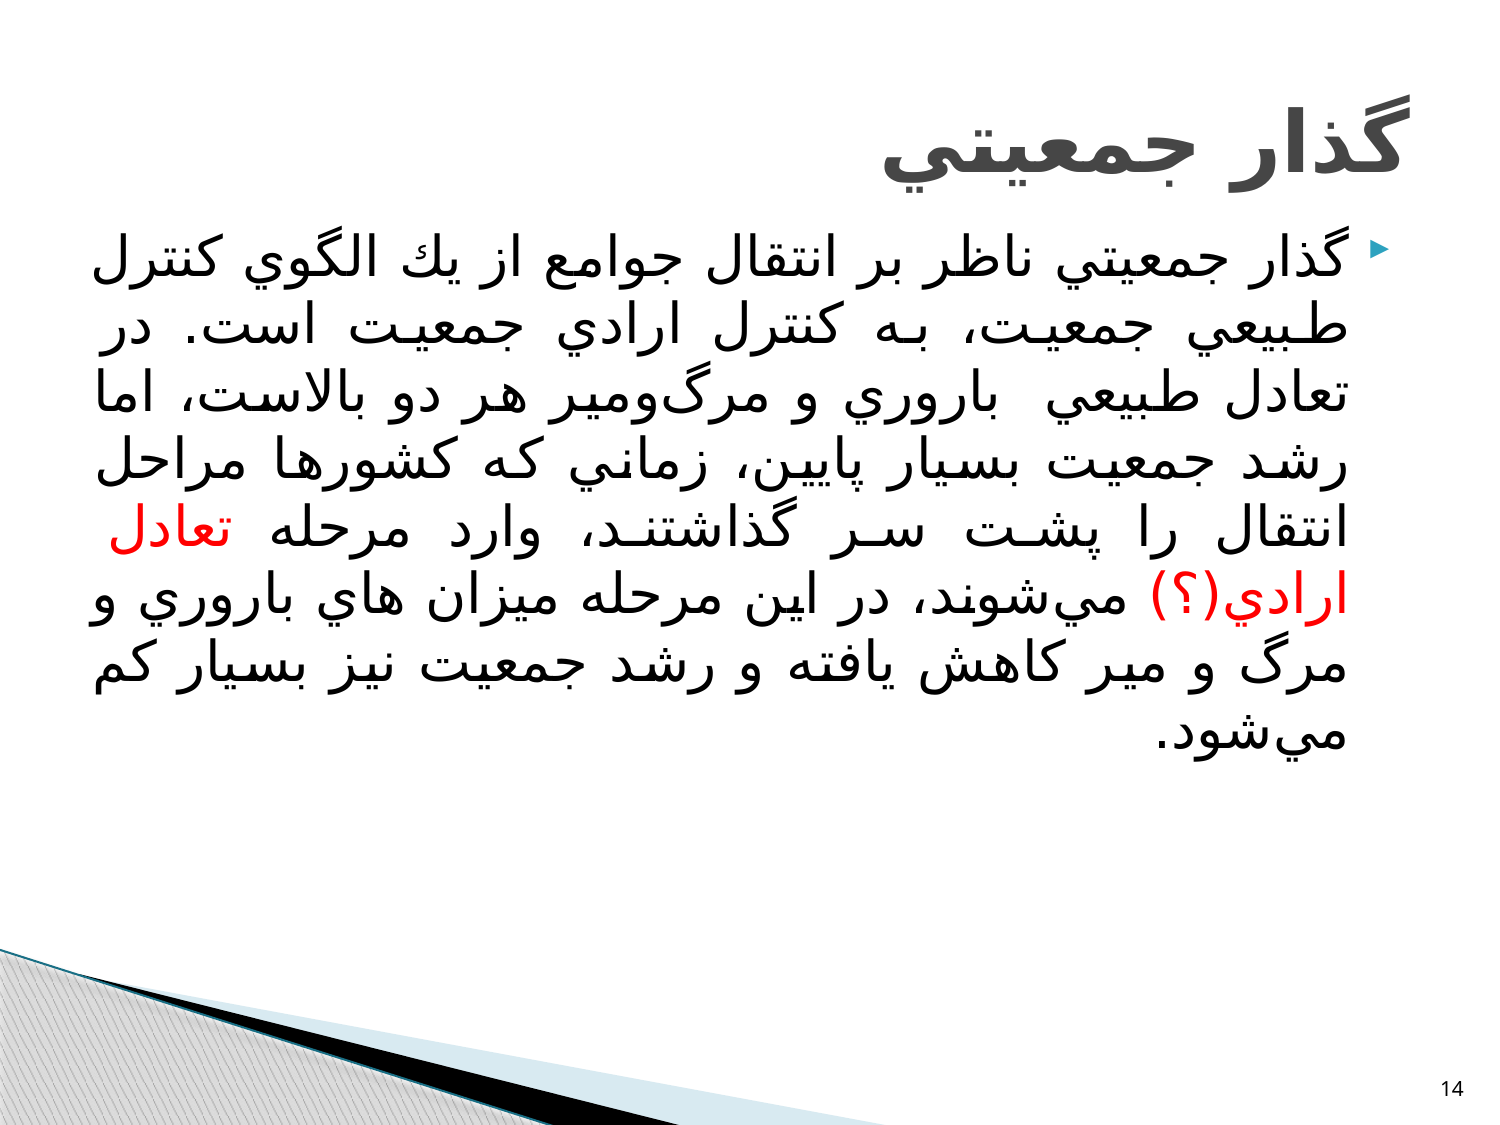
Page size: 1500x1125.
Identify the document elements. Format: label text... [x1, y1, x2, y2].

title گذار جمعيتي [75, 45, 1425, 212]
list گذار جمعيتي ناظر بر انتقال جوامع از يك الگوي كنترل طبيعي جمعيت، به كنترل ارادي جمعيت است. در تعادل طبيعي باروري و مرگ‌ومير هر دو بالاست، اما رشد جمعيت بسيار پايين، زماني كه كشورها مراحل انتقال را پشت سر گذاشتند، وارد مرحله تعادل ارادي(؟) مي‌شوند، در اين مرحله ميزان هاي باروري و مرگ و مير كاهش يافته و رشد جمعيت نيز بسيار كم مي‌شود. [75, 212, 1425, 955]
slide_number 14 [1418, 1051, 1479, 1112]
